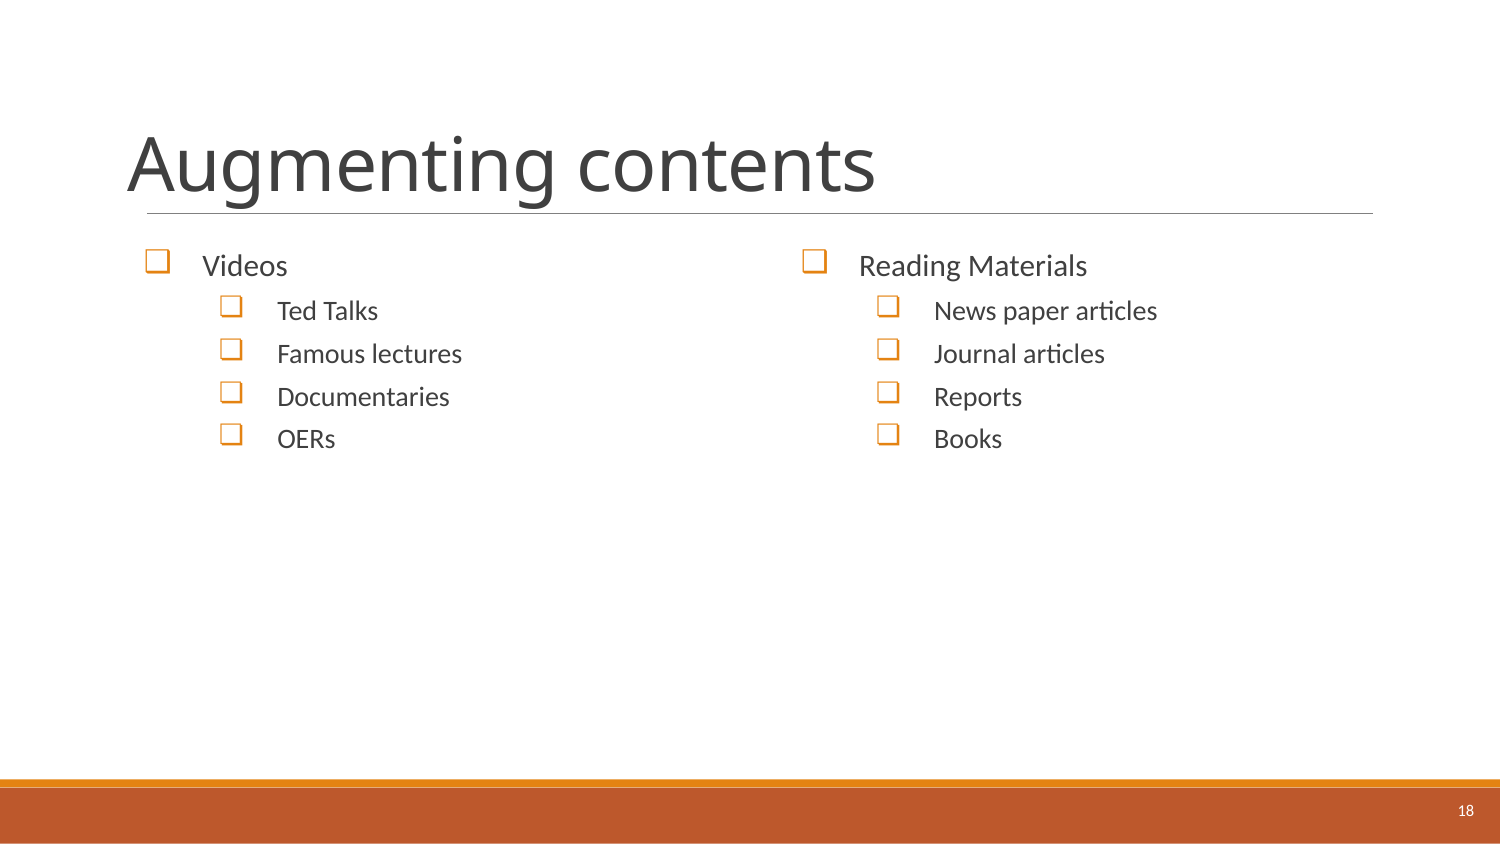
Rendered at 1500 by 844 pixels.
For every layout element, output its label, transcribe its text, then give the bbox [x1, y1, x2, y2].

slide_number 18 [1431, 776, 1500, 844]
list Videos Ted Talks Famous lectures Documentaries OERs [127, 250, 716, 755]
title Augmenting contents [127, 66, 907, 207]
list Reading Materials News paper articles Journal articles Reports Books [784, 250, 1373, 755]
